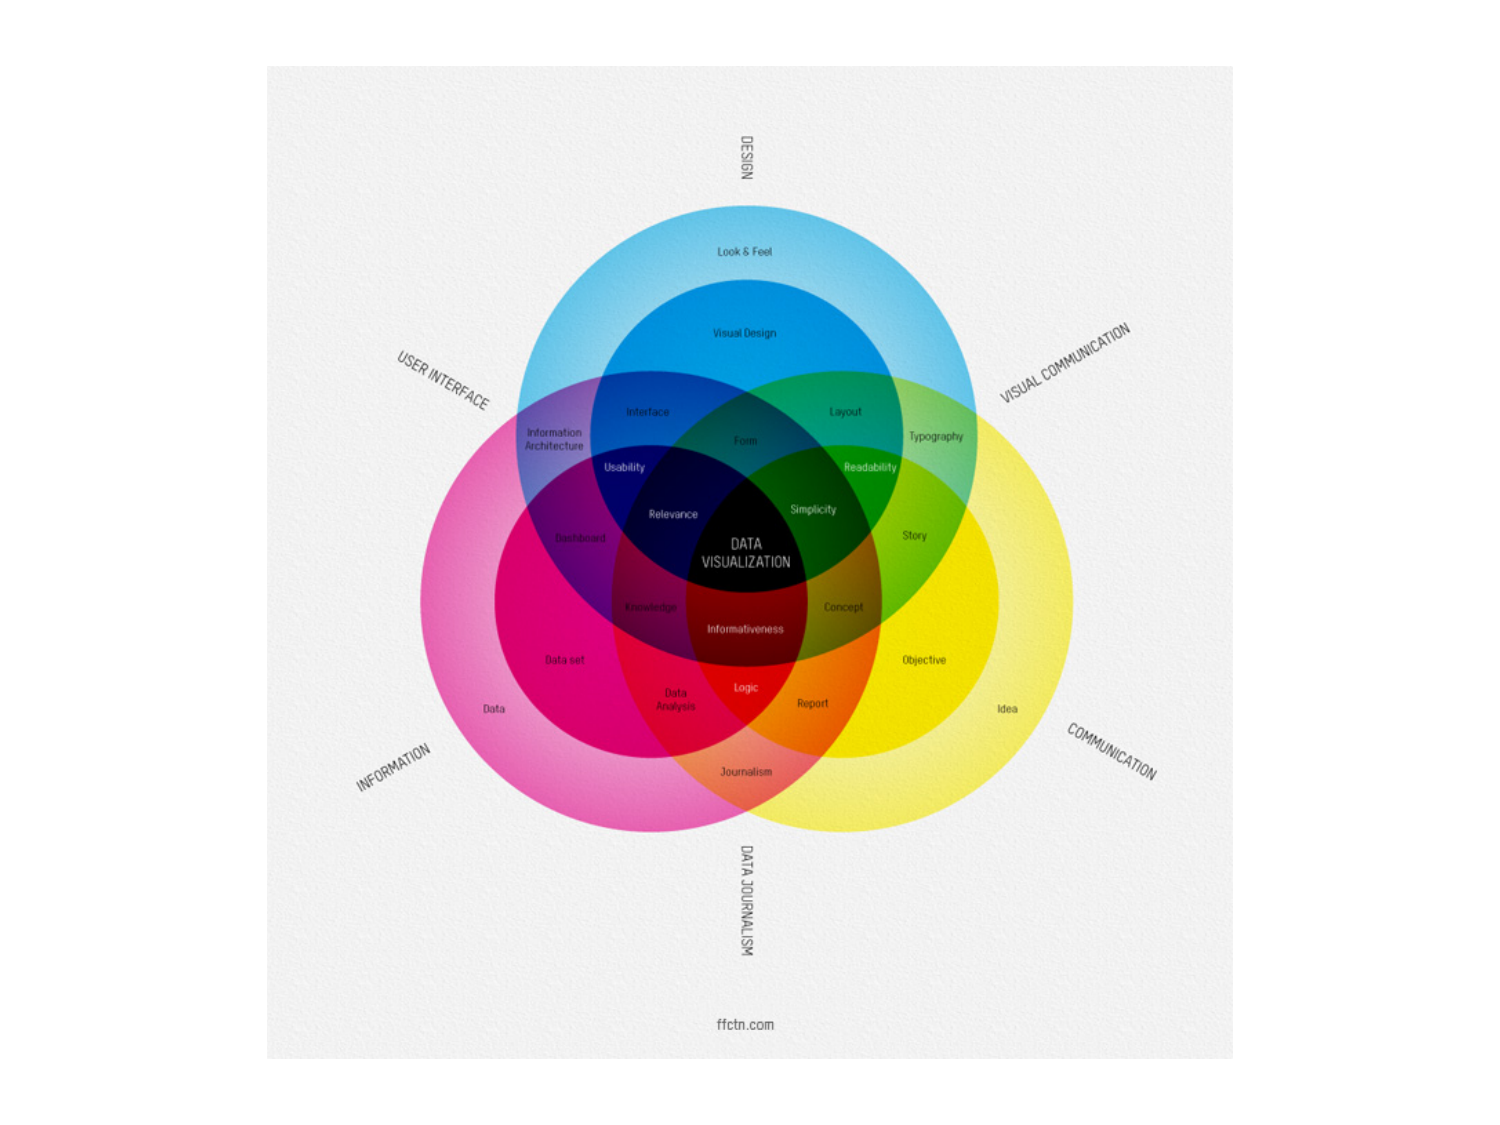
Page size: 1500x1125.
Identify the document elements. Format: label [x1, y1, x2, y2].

picture [267, 65, 1233, 1060]
